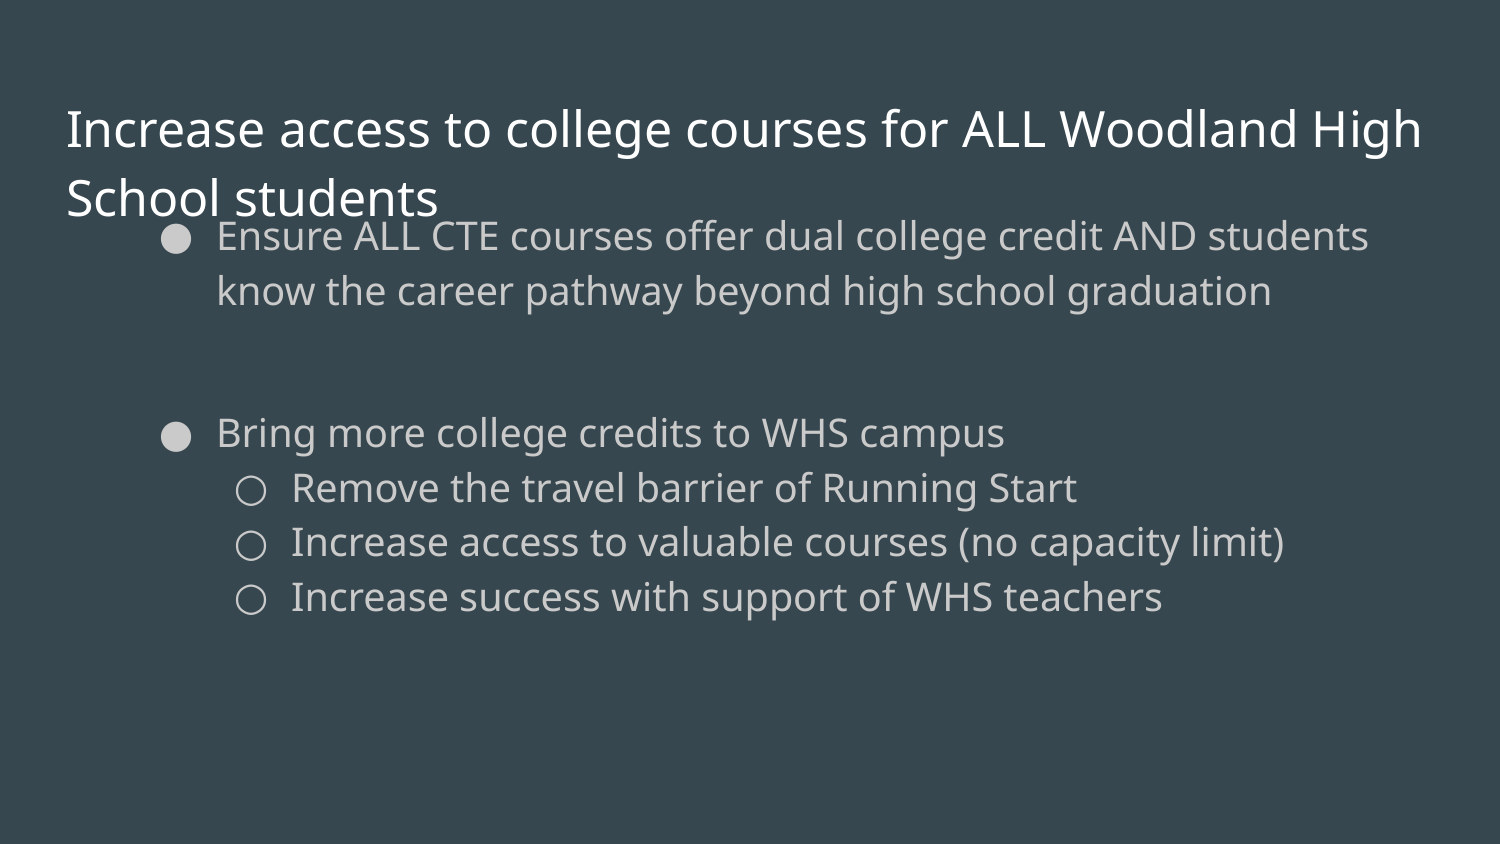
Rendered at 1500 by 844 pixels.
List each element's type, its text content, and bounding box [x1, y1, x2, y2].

title Increase access to college courses for ALL Woodland High School students [51, 72, 1449, 167]
list Ensure ALL CTE courses offer dual college credit AND students know the career pathway beyond high school graduation Bring more college credits to WHS campus Remove the travel barrier of Running Start Increase access to valuable courses (no capacity limit) Increase success with support of WHS teachers [51, 189, 1449, 750]
